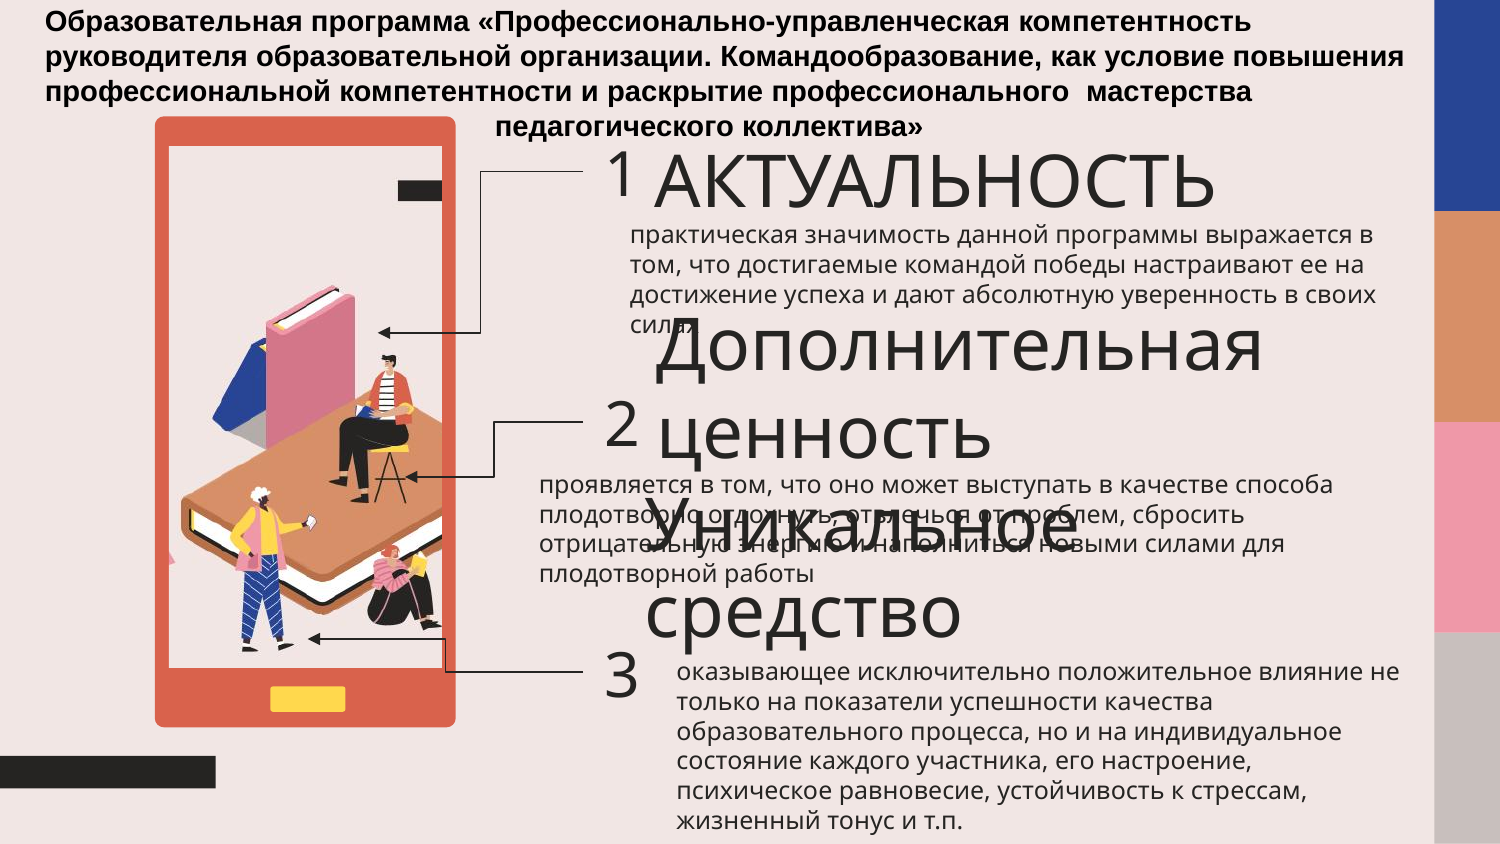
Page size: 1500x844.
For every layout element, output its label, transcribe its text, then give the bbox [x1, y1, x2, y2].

text_box 1 [583, 150, 662, 211]
text_box проявляется в том, что оно может выступать в качестве способа плодотворно отдохнуть, отвлечься от проблем, сбросить отрицательную энергию и наполниться новыми силами для плодотворной работы [523, 453, 1413, 765]
subtitle практическая значимость данной программы выражается в том, что достигаемые командой победы настраивают ее на достижение успеха и дают абсолютную уверенность в своих силах [614, 203, 1424, 342]
text_box 2 [583, 382, 662, 453]
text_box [154, 116, 456, 728]
text_box оказывающее исключительно положительное влияние не только на показатели успешности качества образовательного процесса, но и на индивидуальное состояние каждого участника, его настроение, психическое равновесие, устойчивость к стрессам, жизненный тонус и т.п. [661, 640, 1424, 844]
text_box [307, 638, 584, 673]
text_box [377, 171, 584, 333]
text_box Образовательная программа «Профессионально-управленческая компетентность руководителя образовательной организации. Командообразование, как условие повышения профессиональной компетентности и раскрытие профессионального мастерства педагогического коллектива» [30, 0, 1447, 150]
title АКТУАЛЬНОСТЬ [640, 150, 1314, 238]
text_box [404, 421, 584, 478]
text_box Дополнительная ценность [640, 394, 1315, 453]
picture [168, 146, 442, 668]
text_box Уникальное средство [629, 573, 1363, 668]
